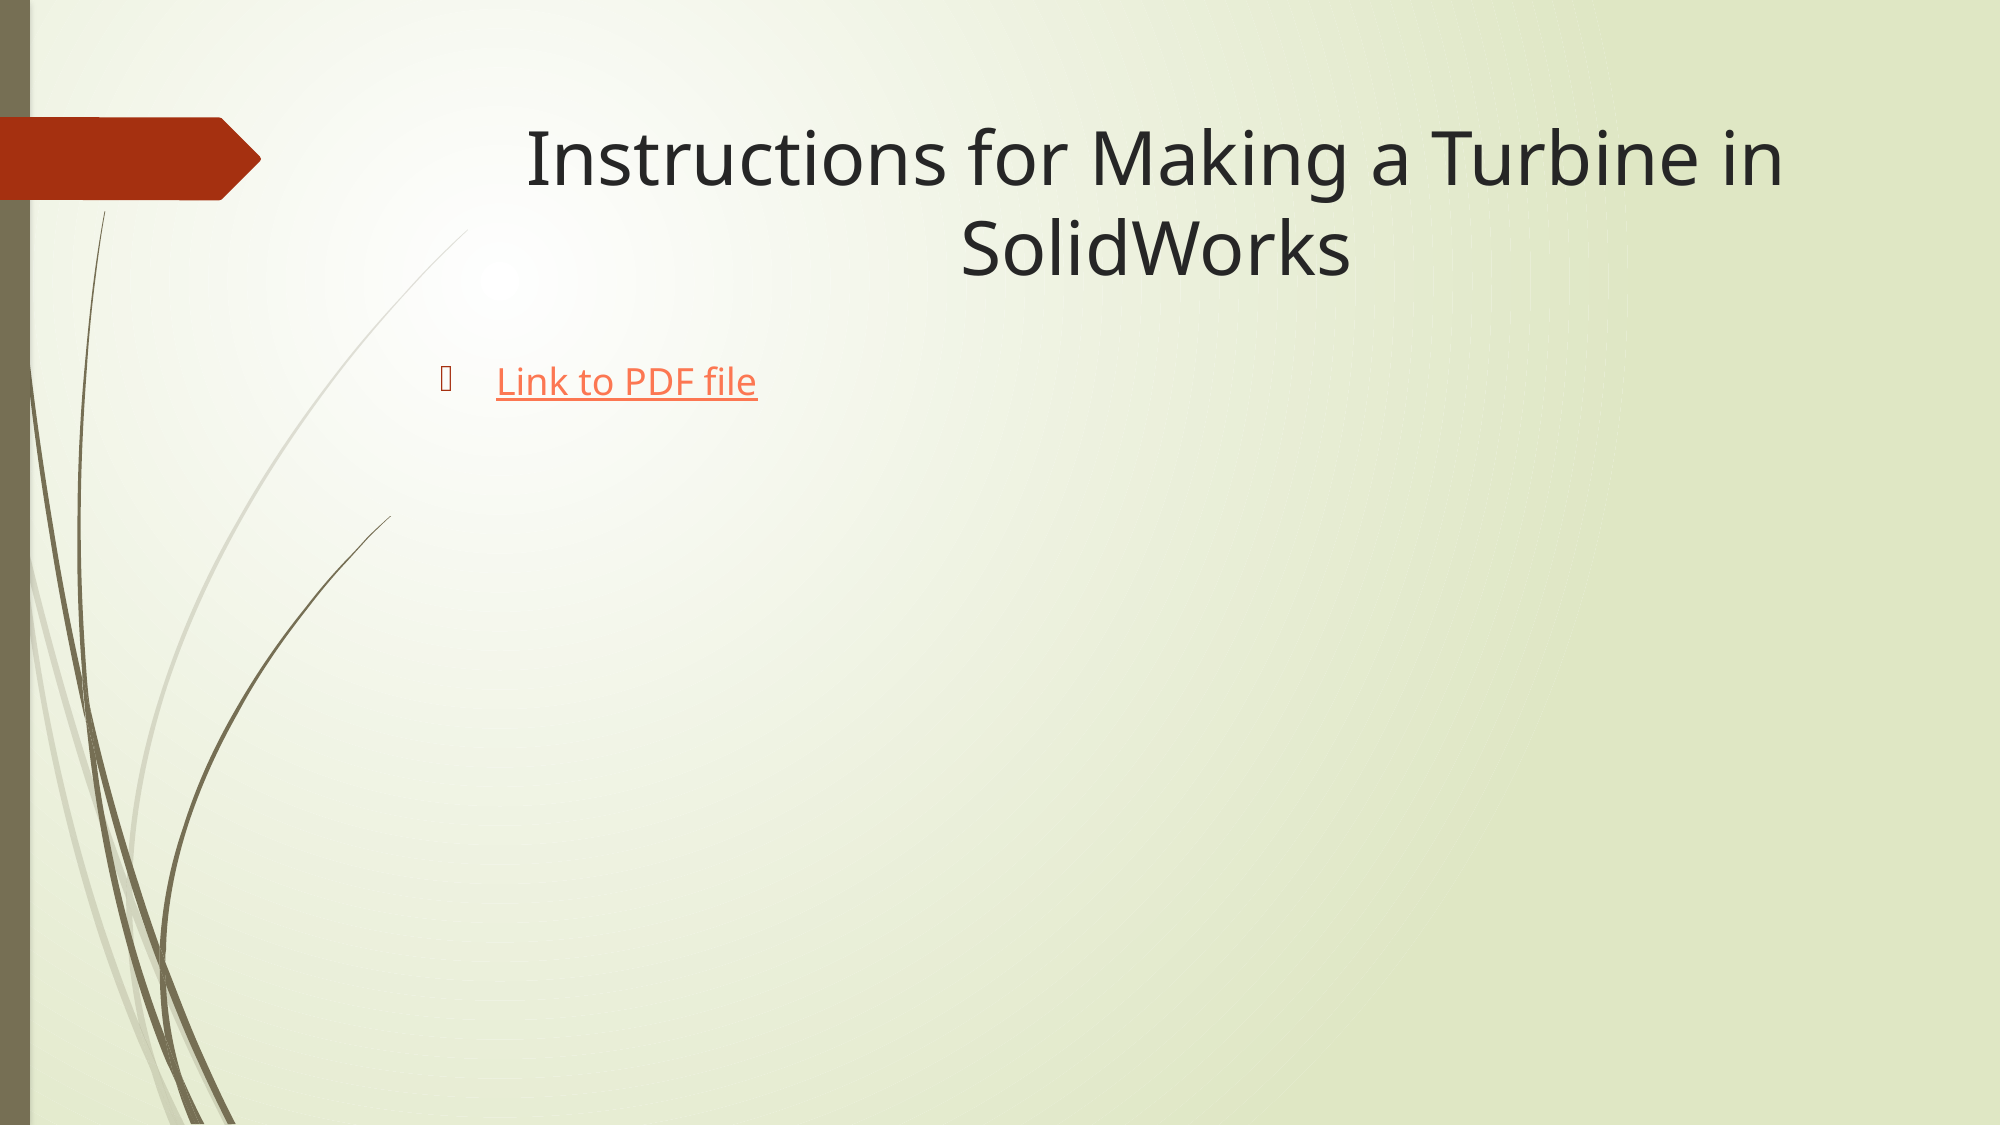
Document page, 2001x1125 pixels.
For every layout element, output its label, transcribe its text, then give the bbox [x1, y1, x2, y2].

title Instructions for Making a Turbine in SolidWorks [425, 102, 1888, 313]
list Link to PDF file [424, 350, 1888, 970]
